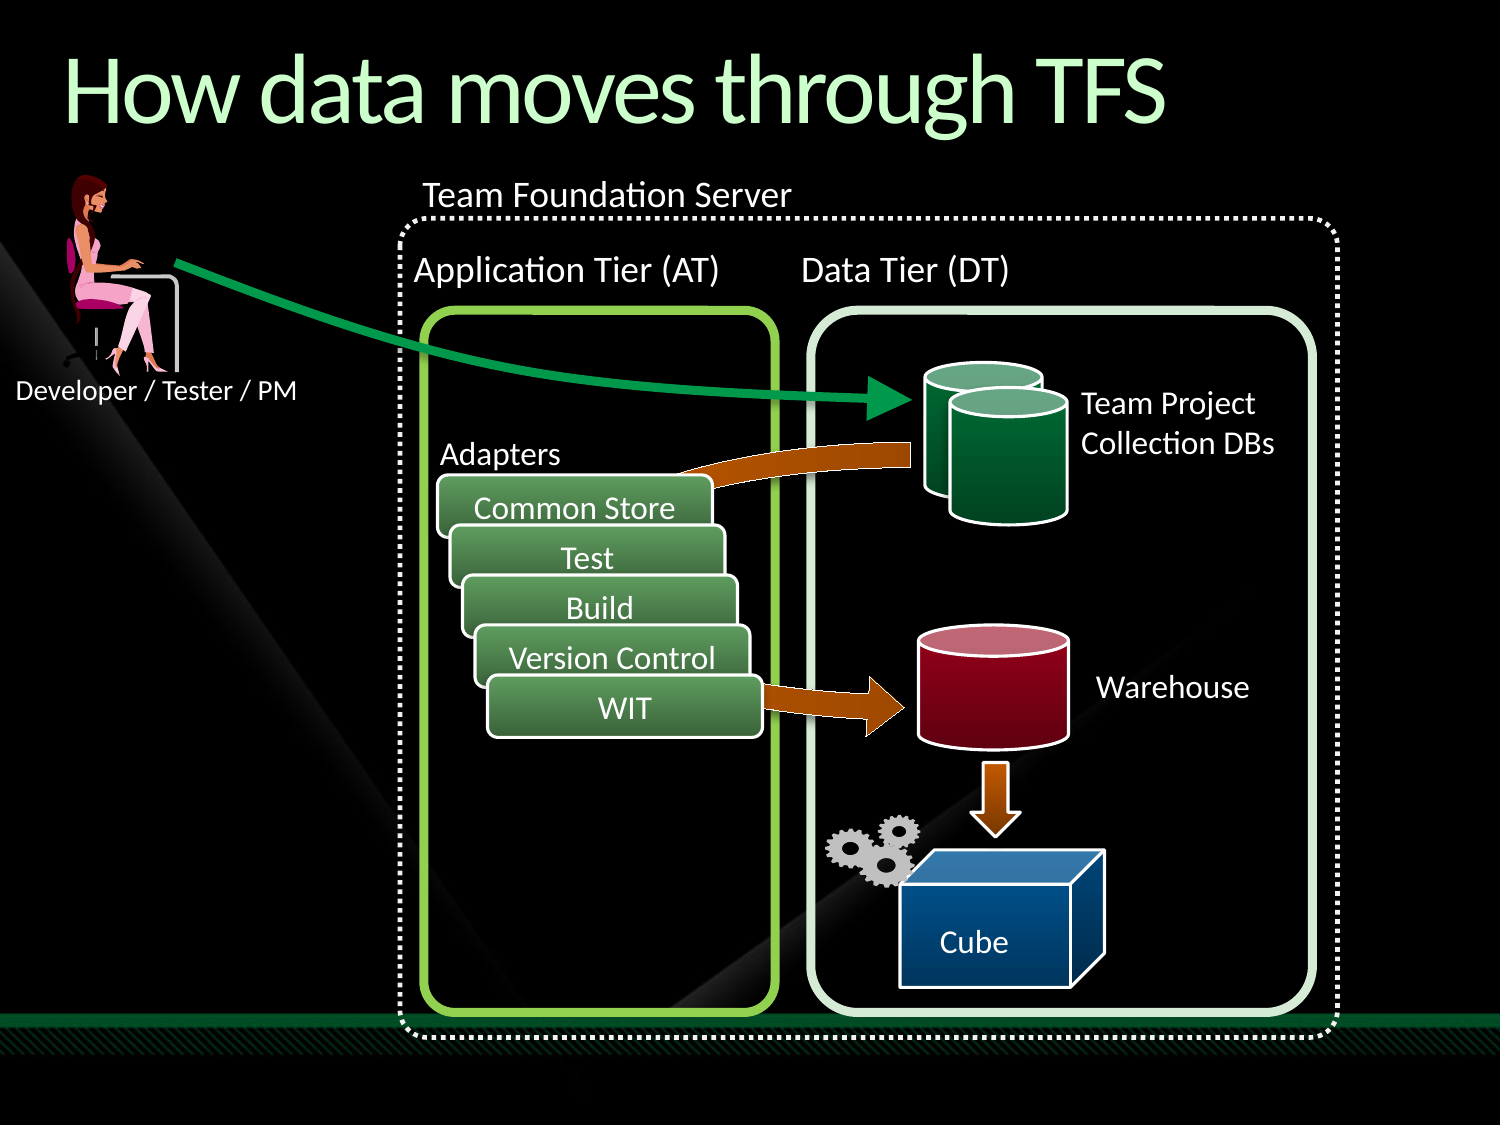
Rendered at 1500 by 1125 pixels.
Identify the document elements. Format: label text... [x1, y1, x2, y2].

text_box Developer / Tester / PM [0, 364, 313, 415]
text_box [899, 849, 1121, 988]
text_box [399, 162, 1338, 1038]
title How data moves through TFS [62, 37, 1438, 147]
text_box [184, 261, 393, 345]
picture [0, 0, 1500, 1125]
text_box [924, 362, 1313, 501]
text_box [824, 814, 921, 888]
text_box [918, 624, 1288, 751]
